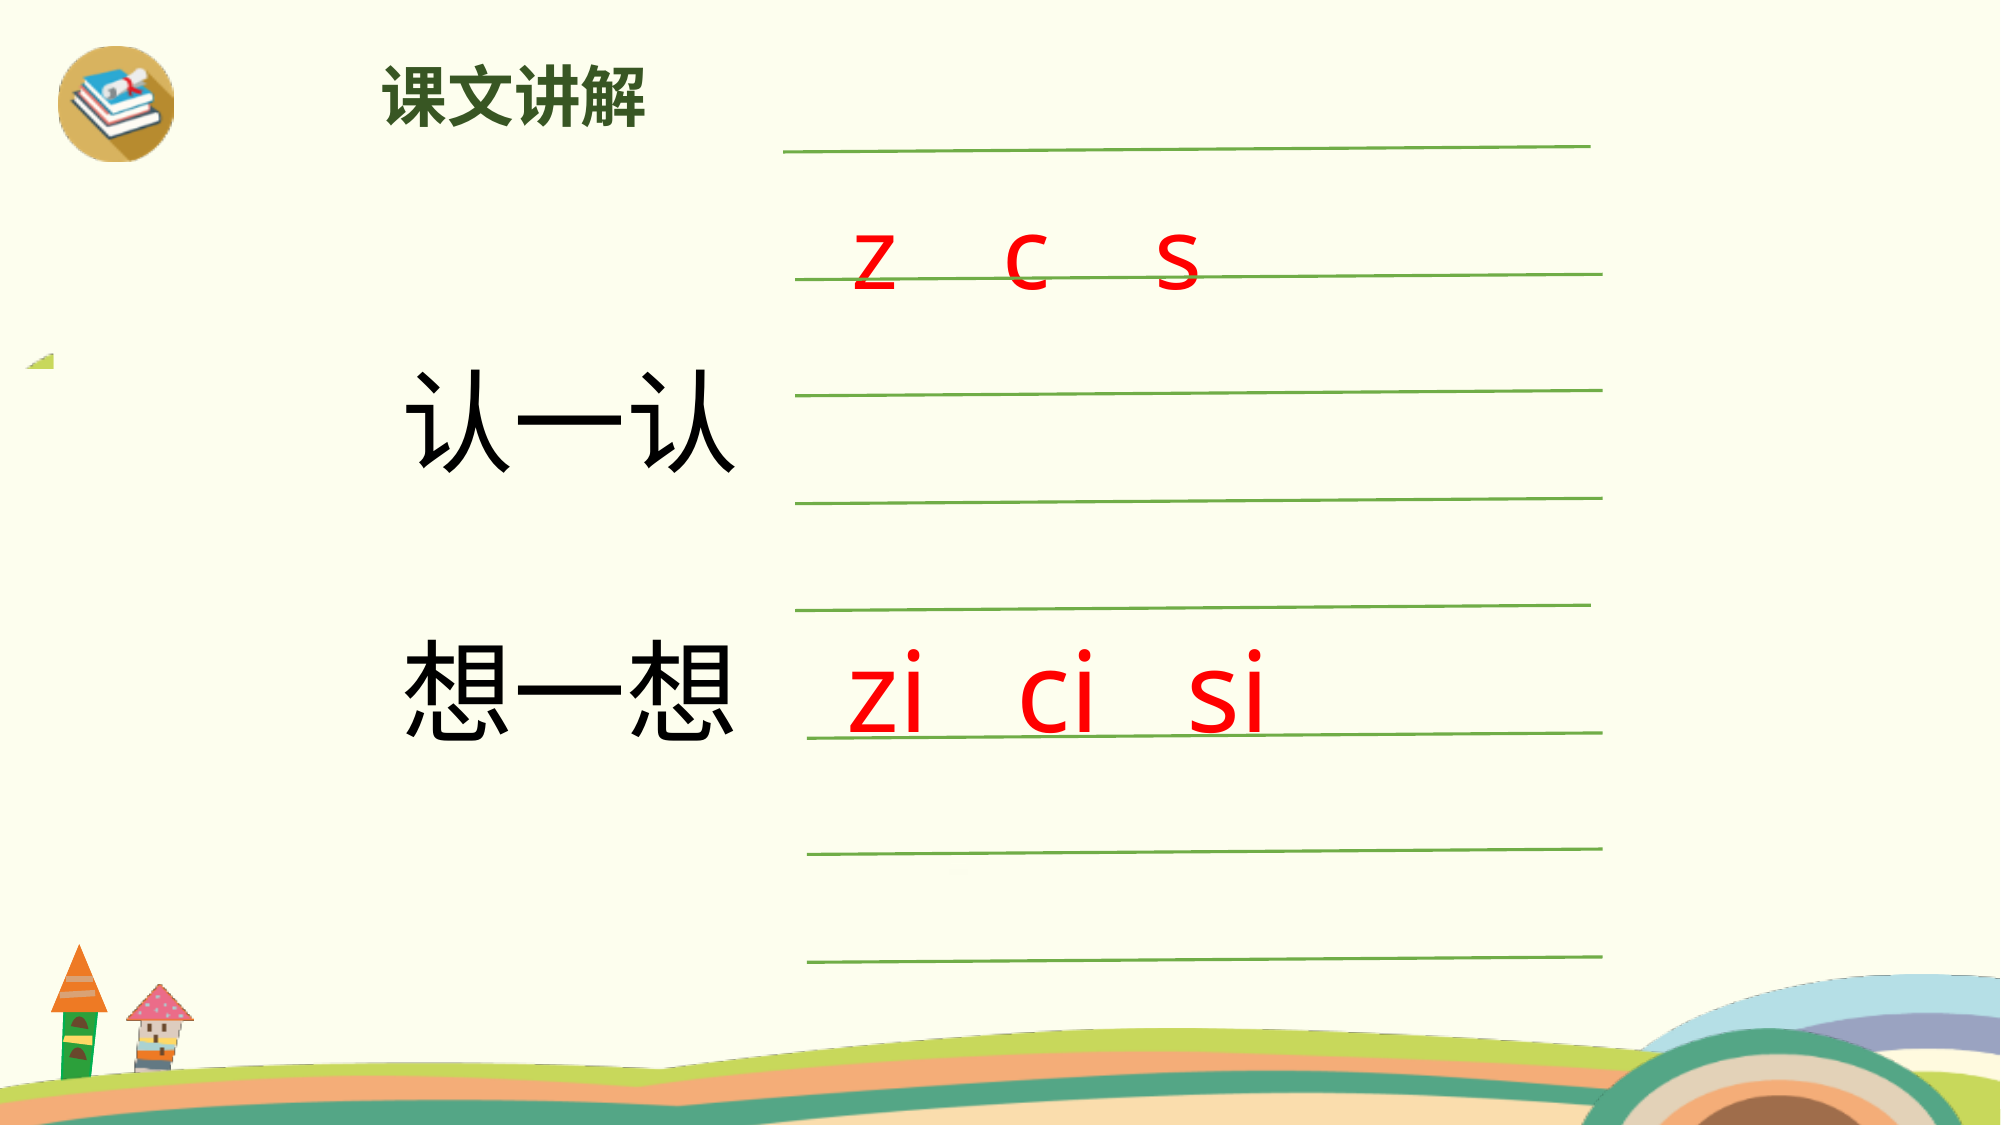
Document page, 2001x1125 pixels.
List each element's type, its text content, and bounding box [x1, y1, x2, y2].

text_box 课文讲解 [365, 47, 663, 143]
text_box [773, 585, 1603, 963]
picture [0, 0, 2001, 1125]
text_box 认一认 想一想 [386, 285, 796, 765]
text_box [732, 146, 1603, 504]
